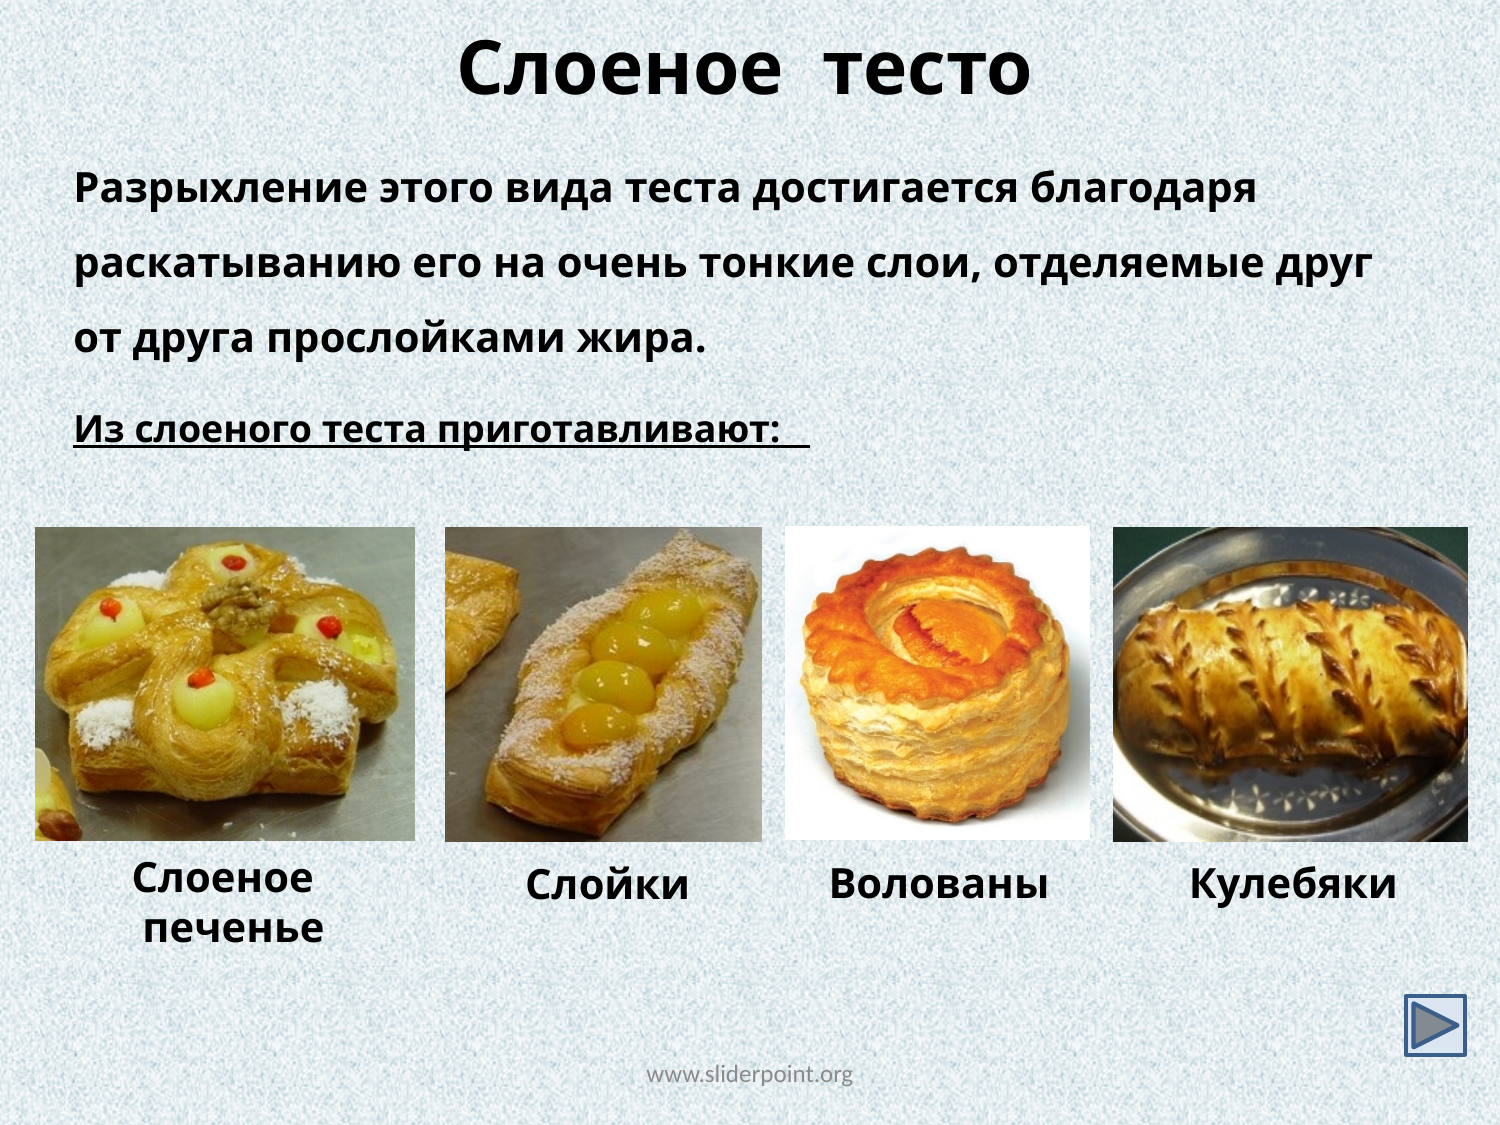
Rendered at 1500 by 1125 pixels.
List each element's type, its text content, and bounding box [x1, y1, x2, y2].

text_box Слоеное печенье [116, 849, 340, 959]
picture [0, 0, 1500, 1125]
footer www.sliderpoint.org [512, 1042, 988, 1103]
text_box Разрыхление этого вида теста достигается благодаря раскатыванию его на очень тонкие слои, отделяемые друг от друга прослойками жира. [58, 128, 1442, 444]
text_box Кулебяки [1173, 849, 1413, 914]
title Слоеное тесто [70, 0, 1421, 130]
text_box [1404, 994, 1467, 1057]
text_box Из слоеного теста приготавливают: [58, 375, 1102, 458]
text_box Слойки [510, 850, 705, 916]
text_box Волованы [813, 848, 1076, 914]
